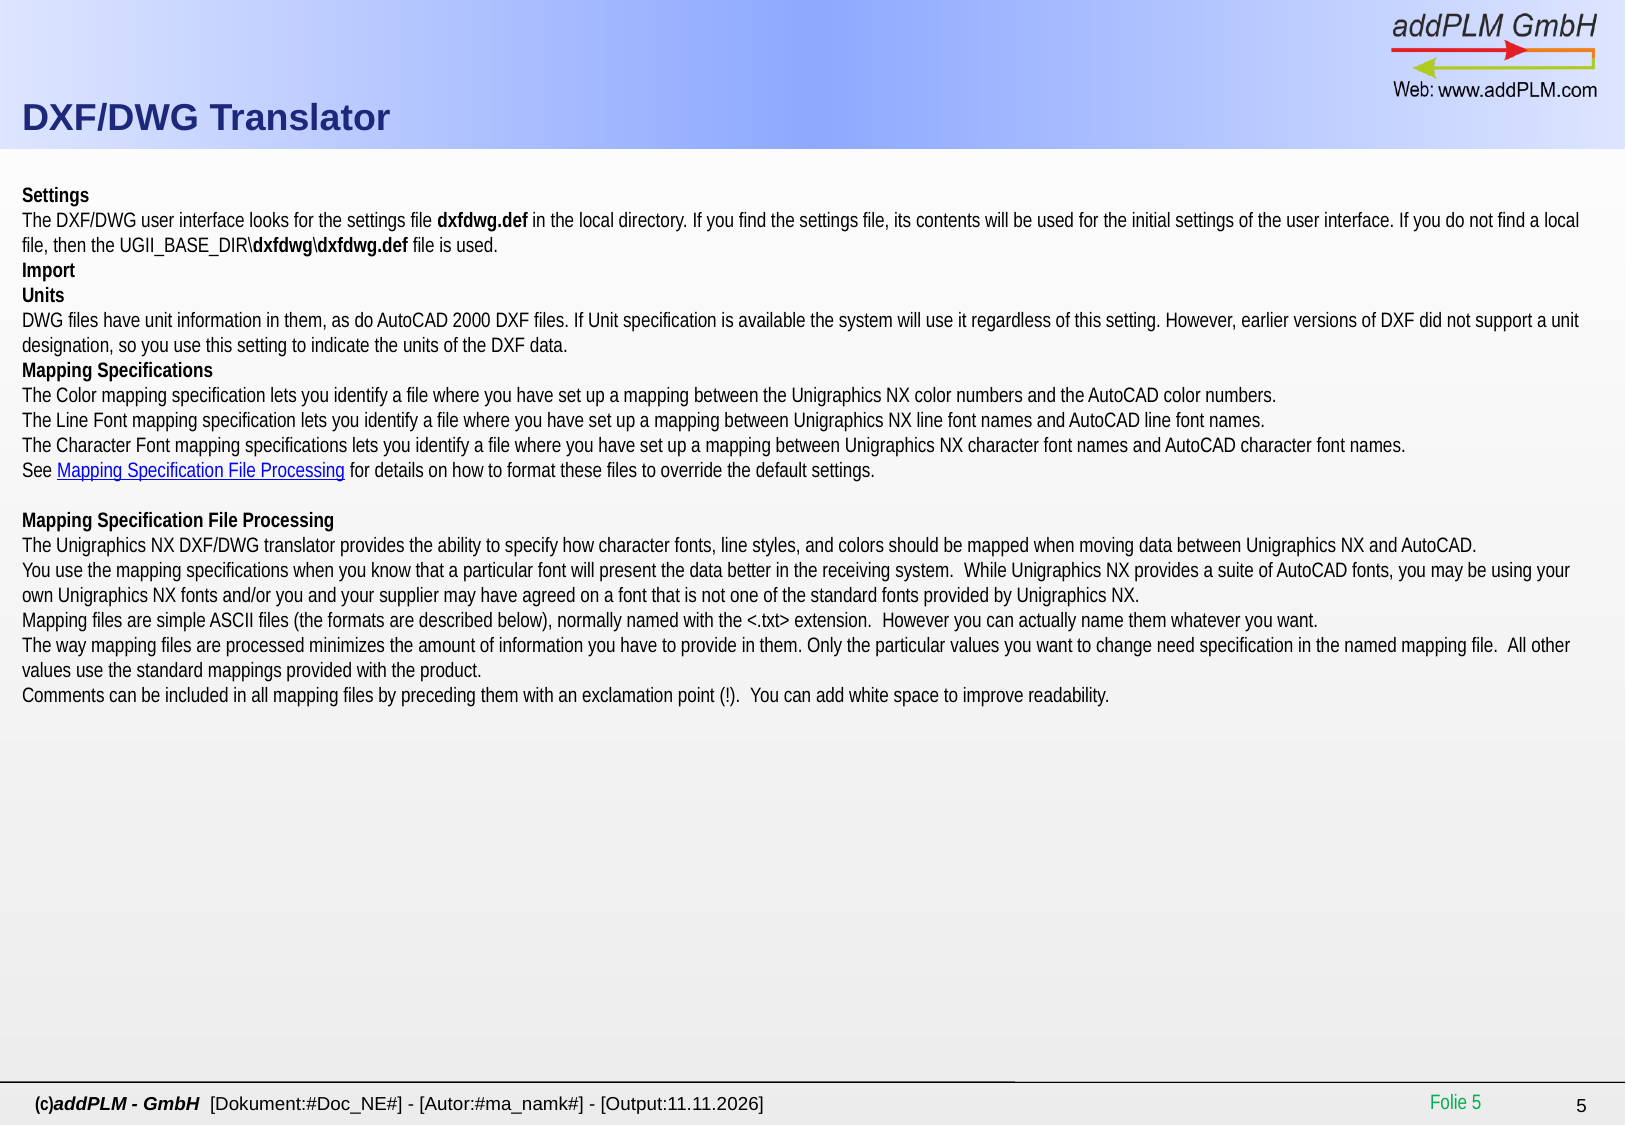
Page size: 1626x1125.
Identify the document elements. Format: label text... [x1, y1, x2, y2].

picture [1391, 13, 1597, 97]
text_box Settings The DXF/DWG user interface looks for the settings file dxfdwg.def in the local directory. If you find the settings file, its contents will be used for the initial settings of the user interface. If you do not find a local file, then the UGII_BASE_DIR\dxfdwg\dxfdwg.def file is used. Import Units DWG files have unit information in them, as do AutoCAD 2000 DXF files. If Unit specification is available the system will use it regardless of this setting. However, earlier versions of DXF did not support a unit designation, so you use this setting to indicate the units of the DXF data. Mapping Specifications The Color mapping specification lets you identify a file where you have set up a mapping between the Unigraphics NX color numbers and the AutoCAD color numbers. The Line Font mapping specification lets you identify a file where you have set up a mapping between Unigraphics NX line font names and AutoCAD line font names. The Character Font mapping specifications lets you identify a file where you have set up a mapping between Unigraphics NX character font names and AutoCAD character font names. See Mapping Specification File Processing for details on how to format these files to override the default settings. Mapping Specification File Processing The Unigraphics NX DXF/DWG translator provides the ability to specify how character fonts, line styles, and colors should be mapped when moving data between Unigraphics NX and AutoCAD. You use the mapping specifications when you know that a particular font will present the data better in the receiving system. While Unigraphics NX provides a suite of AutoCAD fonts, you may be using your own Unigraphics NX fonts and/or you and your supplier may have agreed on a font that is not one of the standard fonts provided by Unigraphics NX. Mapping files are simple ASCII files (the formats are described below), normally named with the <.txt> extension. However you can actually name them whatever you want. The way mapping files are processed minimizes the amount of information you have to provide in them. Only the particular values you want to change need specification in the named mapping file. All other values use the standard mappings provided with the product. Comments can be included in all mapping files by preceding them with an exclamation point (!). You can add white space to improve readability. [22, 181, 1600, 707]
title DXF/DWG Translator [22, 65, 1356, 143]
slide_number Folie 5 [1286, 1081, 1625, 1125]
